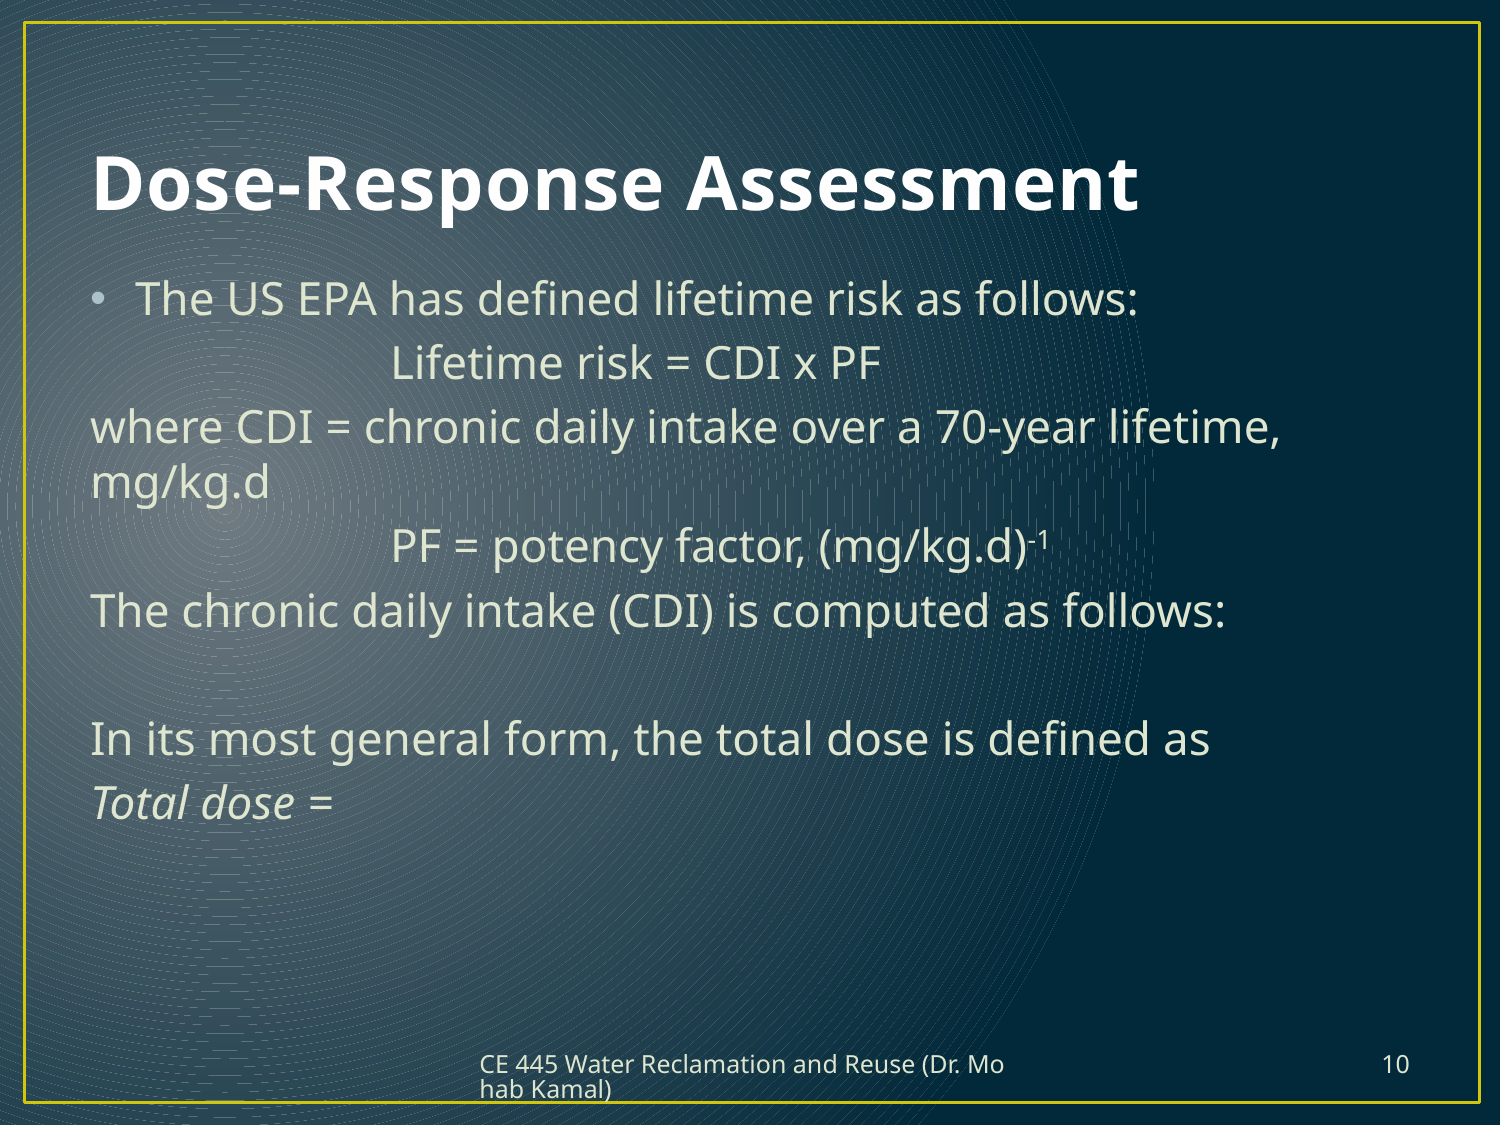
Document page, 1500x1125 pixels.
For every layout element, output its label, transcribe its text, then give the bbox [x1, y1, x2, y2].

footer CE 445 Water Reclamation and Reuse (Dr. Mohab Kamal) [464, 1035, 1036, 1096]
title Dose-Response Assessment [75, 45, 1425, 233]
slide_number 10 [1074, 1035, 1425, 1096]
